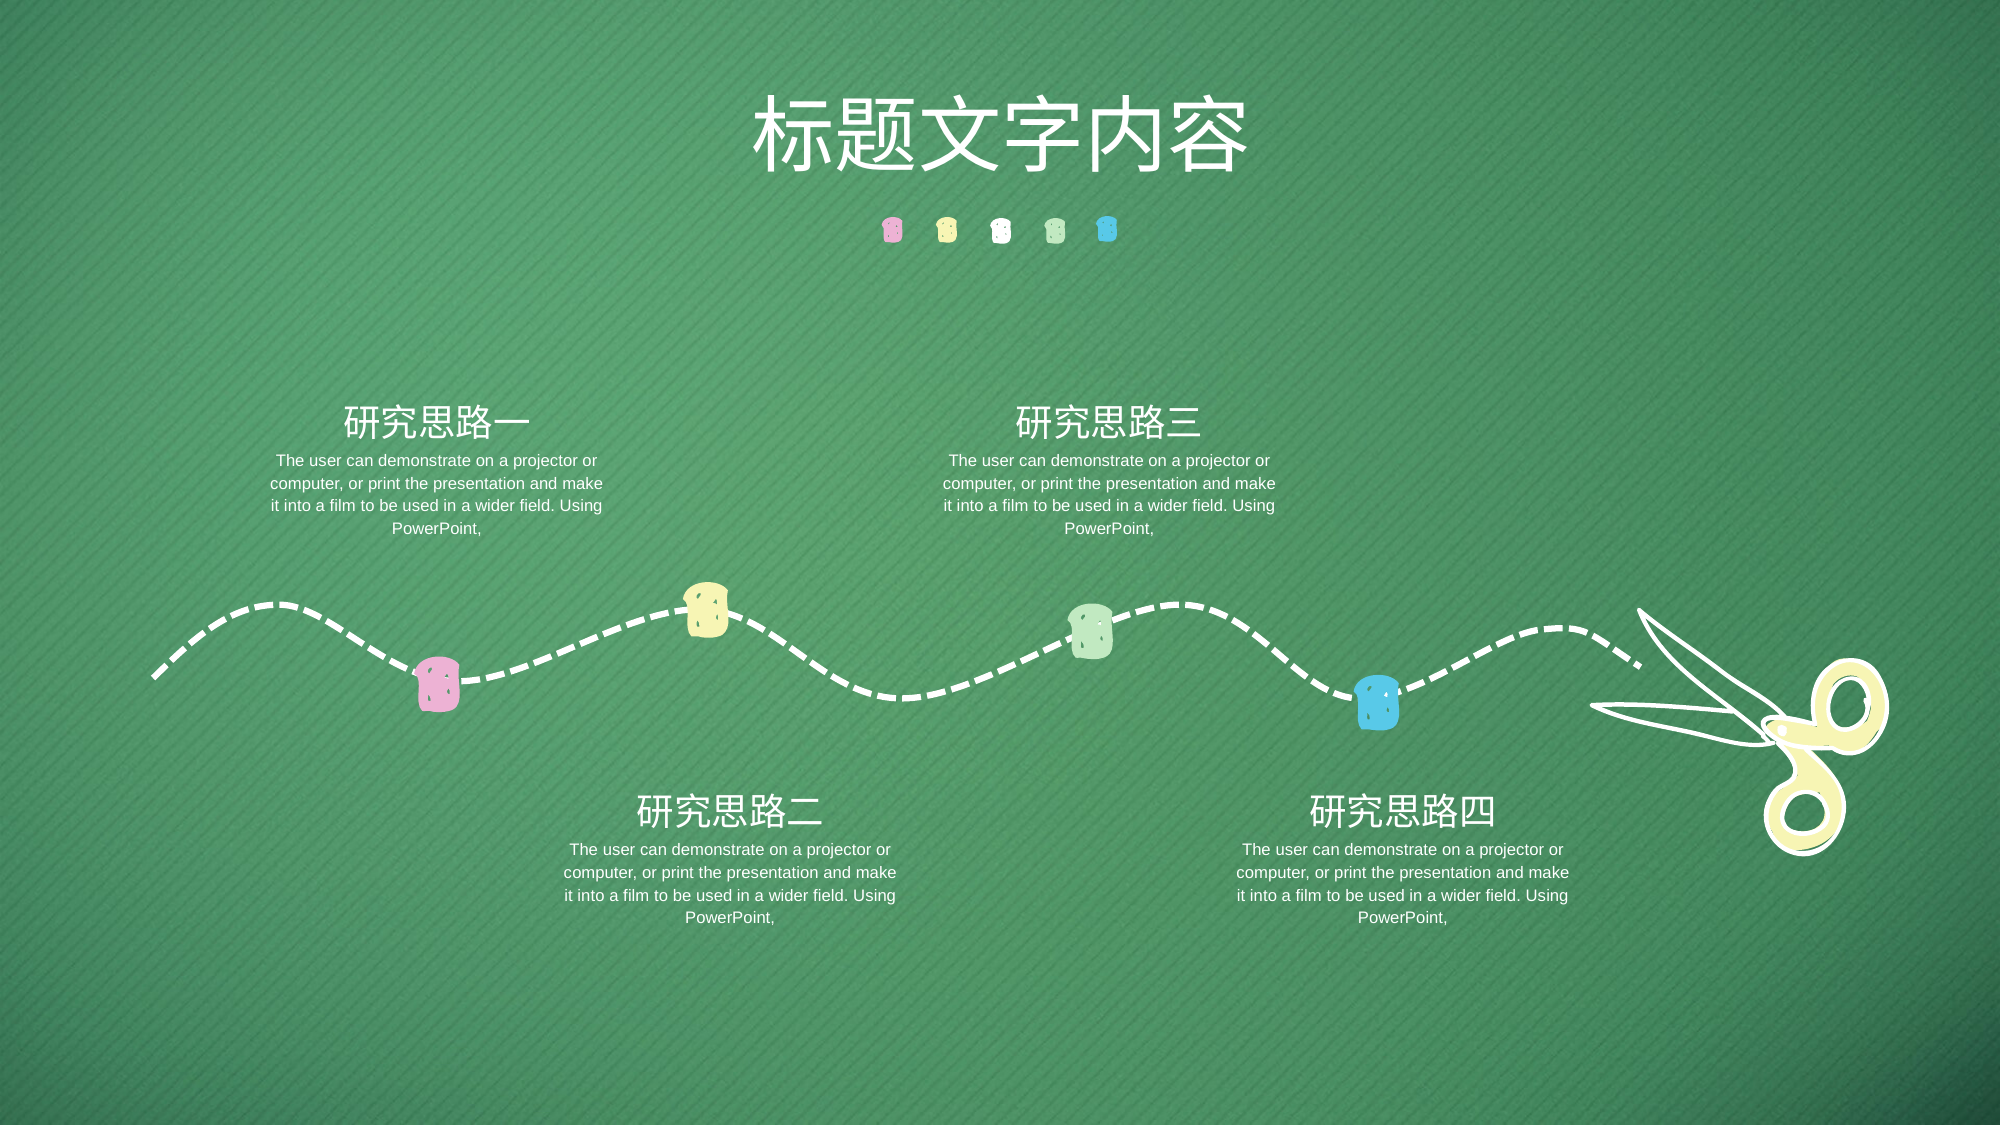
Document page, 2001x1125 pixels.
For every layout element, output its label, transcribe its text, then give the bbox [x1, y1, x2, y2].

text_box [682, 582, 729, 638]
text_box [414, 656, 460, 713]
text_box [152, 603, 416, 679]
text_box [525, 771, 936, 937]
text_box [904, 382, 1315, 547]
text_box [1353, 674, 1400, 731]
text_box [1629, 575, 1849, 862]
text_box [1197, 771, 1609, 937]
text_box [881, 214, 1119, 244]
picture [0, 0, 2000, 1125]
text_box [459, 603, 1629, 700]
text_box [231, 382, 643, 547]
text_box 标题文字内容 [736, 75, 1266, 190]
text_box [1067, 603, 1113, 660]
